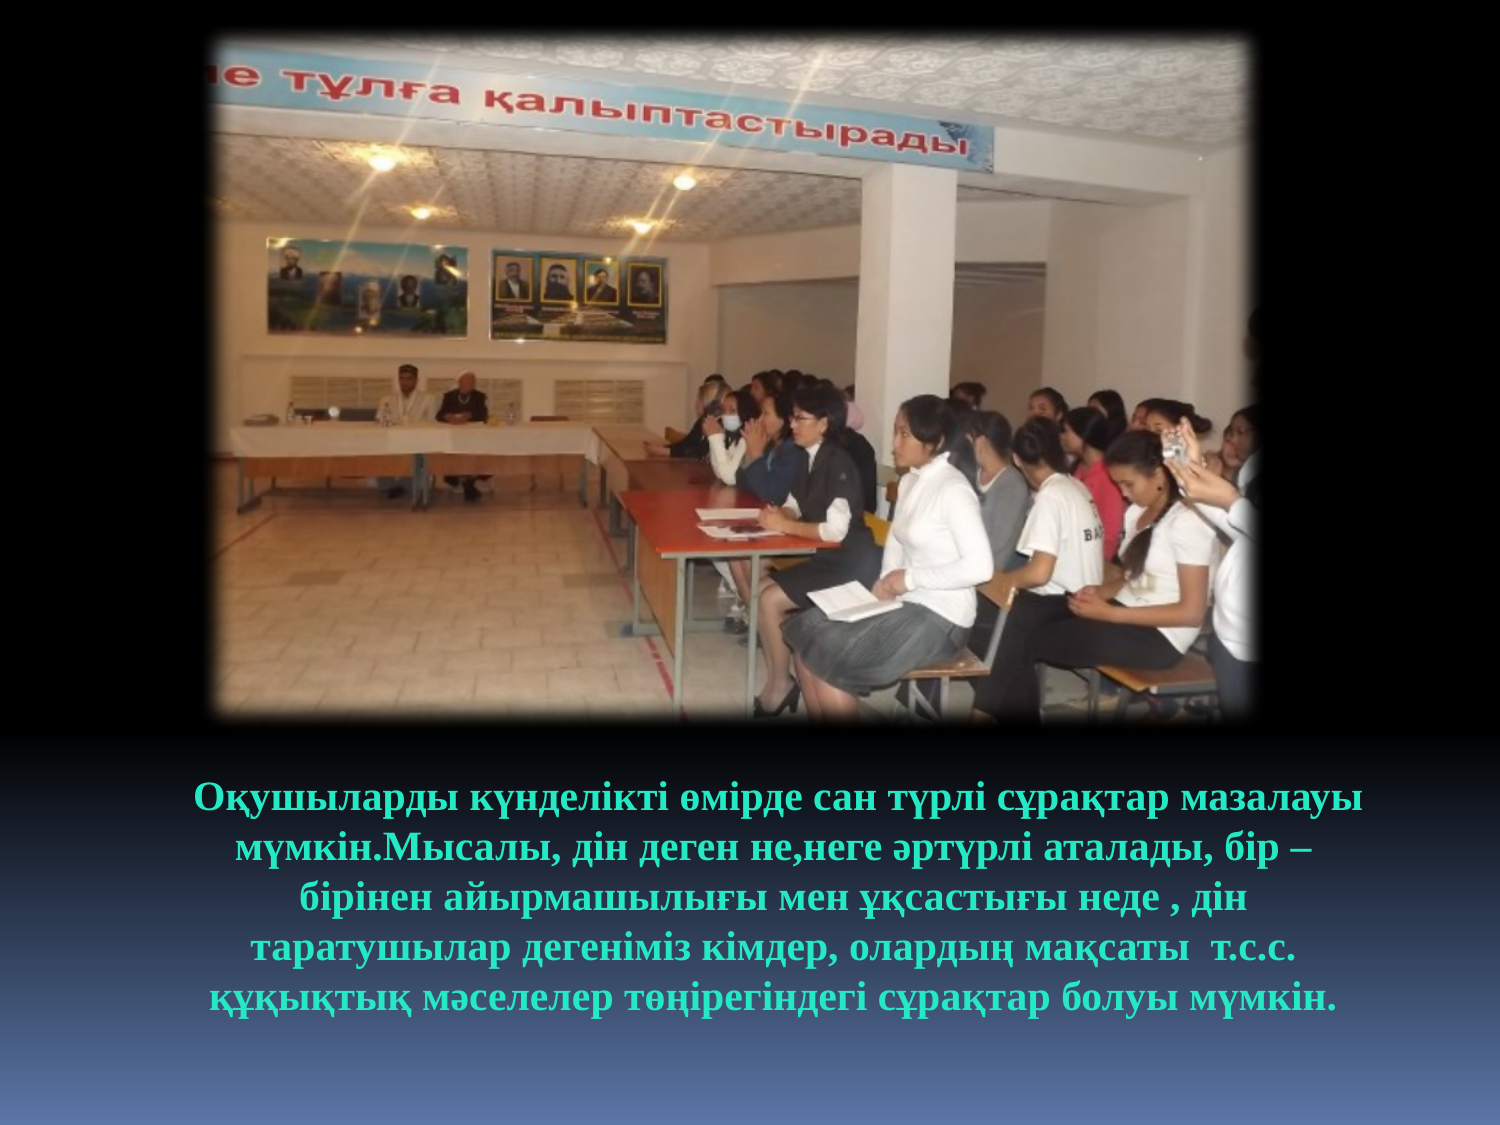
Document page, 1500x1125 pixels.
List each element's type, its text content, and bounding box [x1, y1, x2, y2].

picture [198, 22, 1266, 732]
text_box Оқушыларды күнделікті өмірде сан түрлі сұрақтар мазалауы мүмкін.Мысалы, дін деген не,неге әртүрлі аталады, бір – бірінен айырмашылығы мен ұқсастығы неде , дін таратушылар дегеніміз кімдер, олардың мақсаты т.с.с. құқықтық мәселелер төңірегіндегі сұрақтар болуы мүмкін. [152, 761, 1395, 1027]
